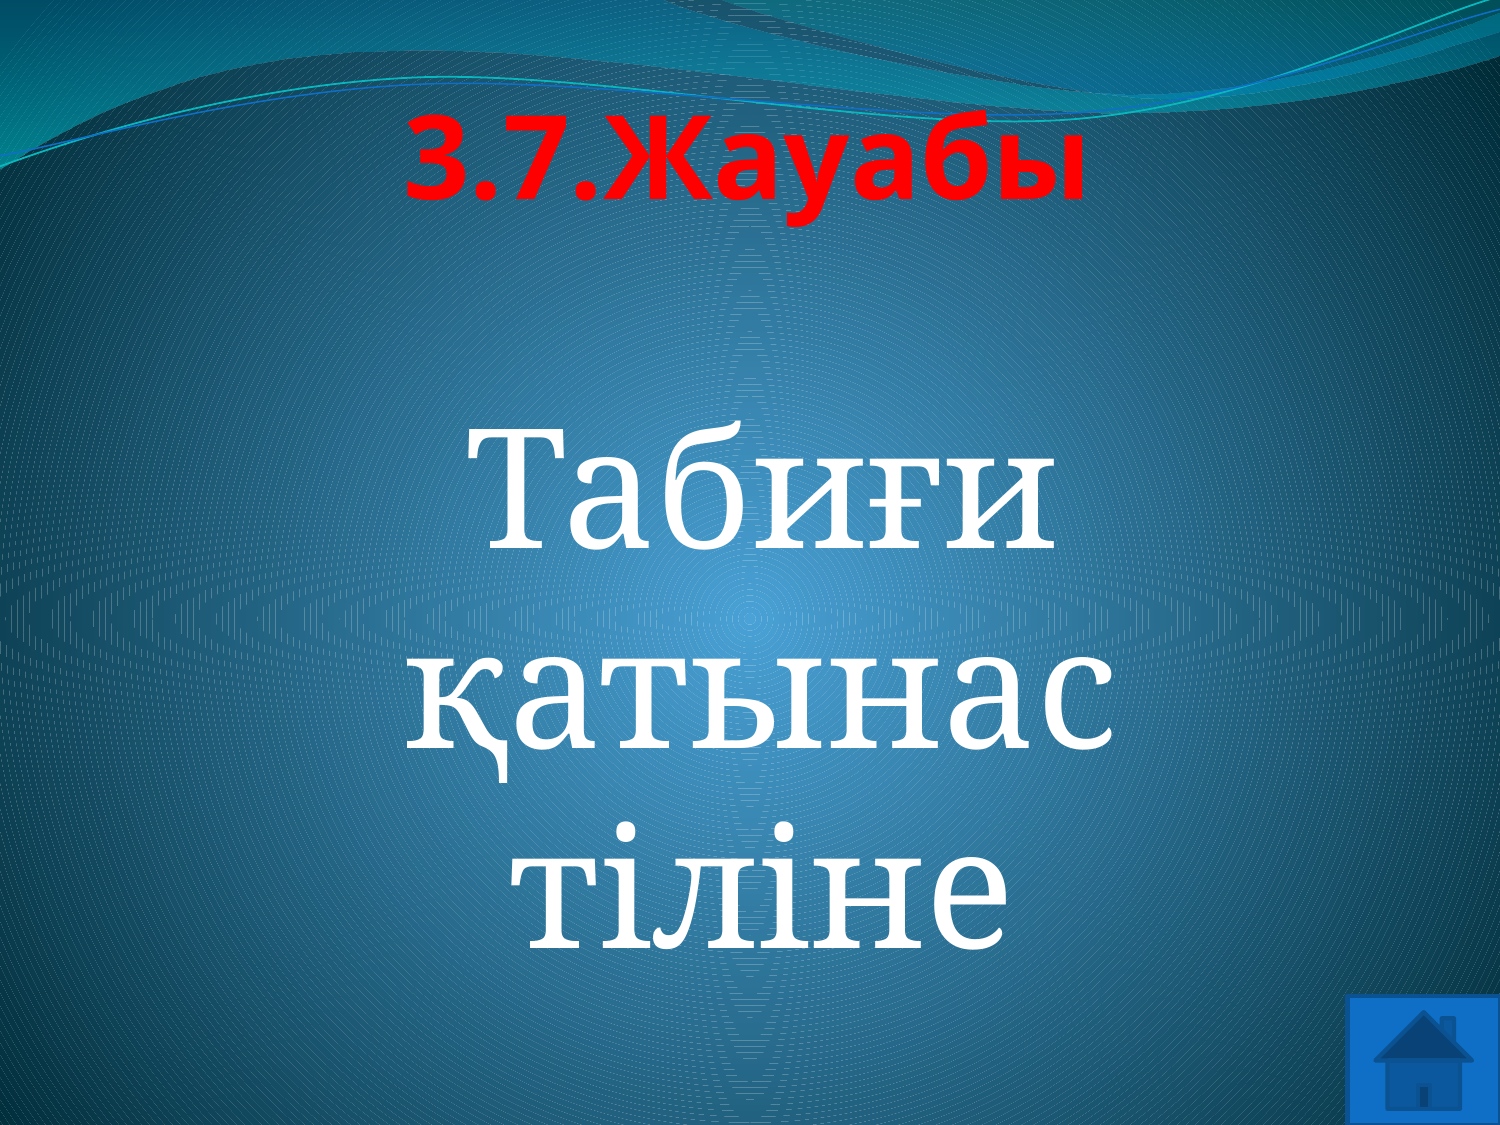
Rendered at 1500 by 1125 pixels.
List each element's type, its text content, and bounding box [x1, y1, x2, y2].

text_box [1345, 994, 1500, 1125]
text_box Табиғи қатынас тіліне [164, 374, 1360, 990]
title 3.7.Жауабы [105, 70, 1394, 223]
